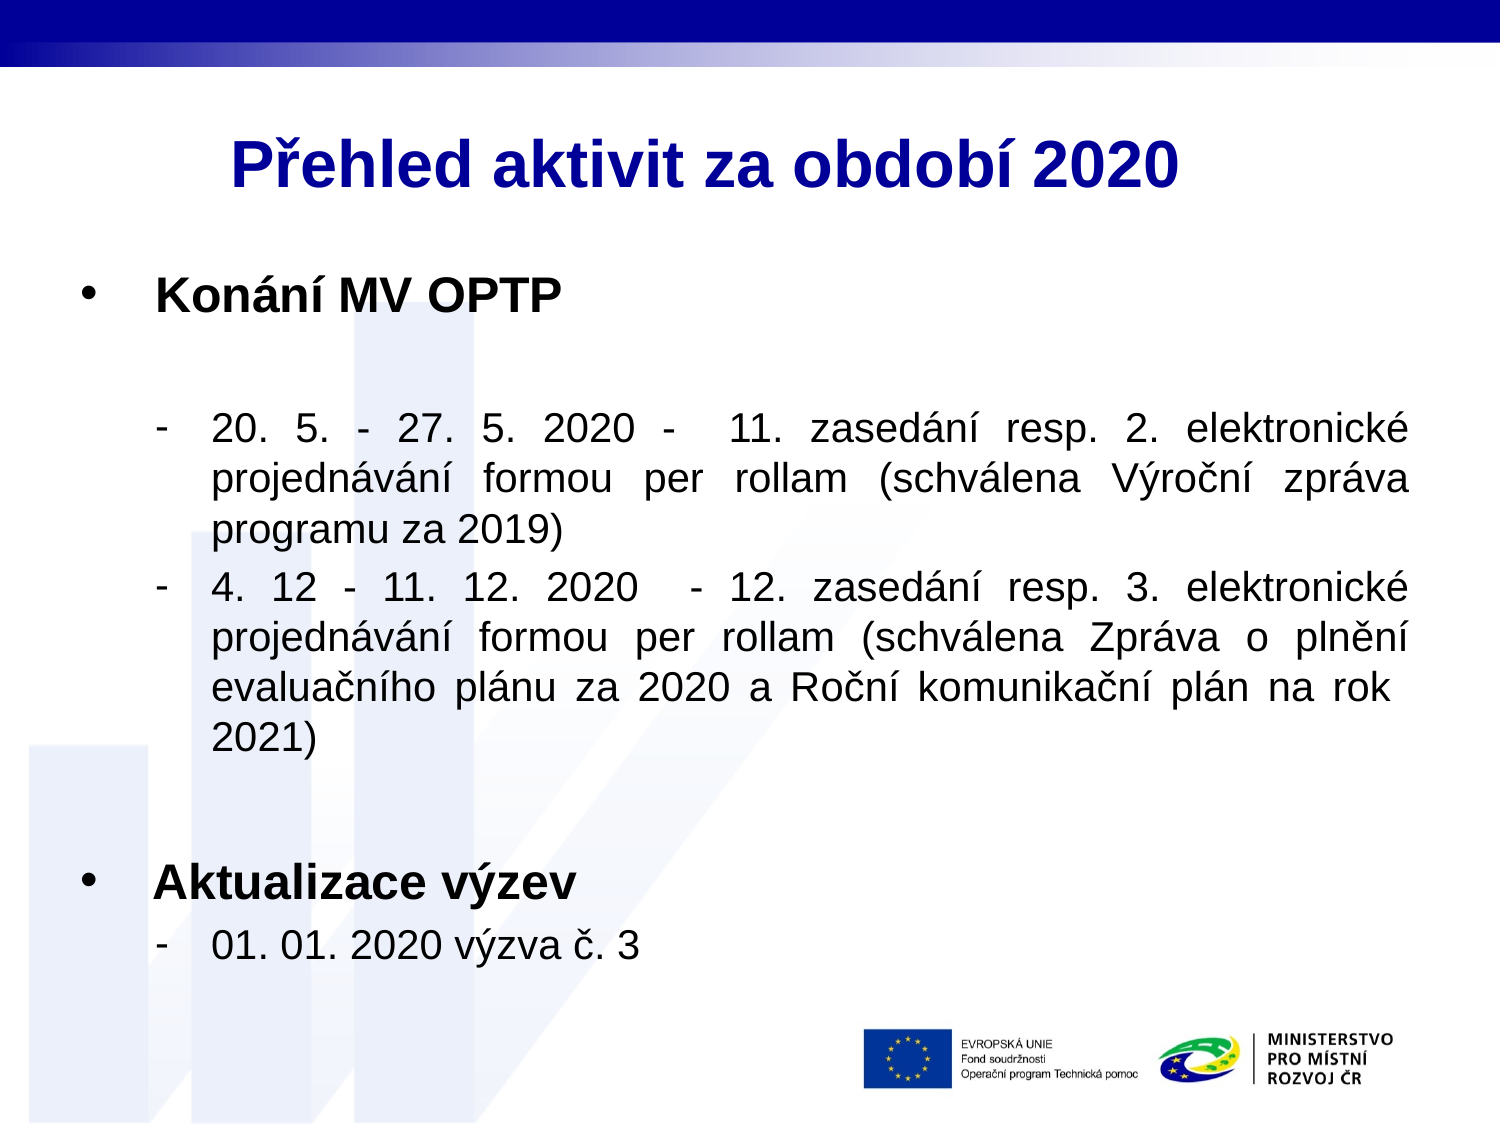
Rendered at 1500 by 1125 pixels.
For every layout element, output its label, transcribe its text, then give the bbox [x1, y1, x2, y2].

title Přehled aktivit za období 2020 [64, 113, 1425, 197]
list Konání MV OPTP 20. 5. - 27. 5. 2020 - 11. zasedání resp. 2. elektronické projednávání formou per rollam (schválena Výroční zpráva programu za 2019) 4. 12 - 11. 12. 2020 - 12. zasedání resp. 3. elektronické projednávání formou per rollam (schválena Zpráva o plnění evaluačního plánu za 2020 a Roční komunikační plán na rok 2021) Aktualizace výzev 01. 01. 2020 výzva č. 3 [64, 255, 1425, 1012]
picture [29, 302, 1412, 1125]
